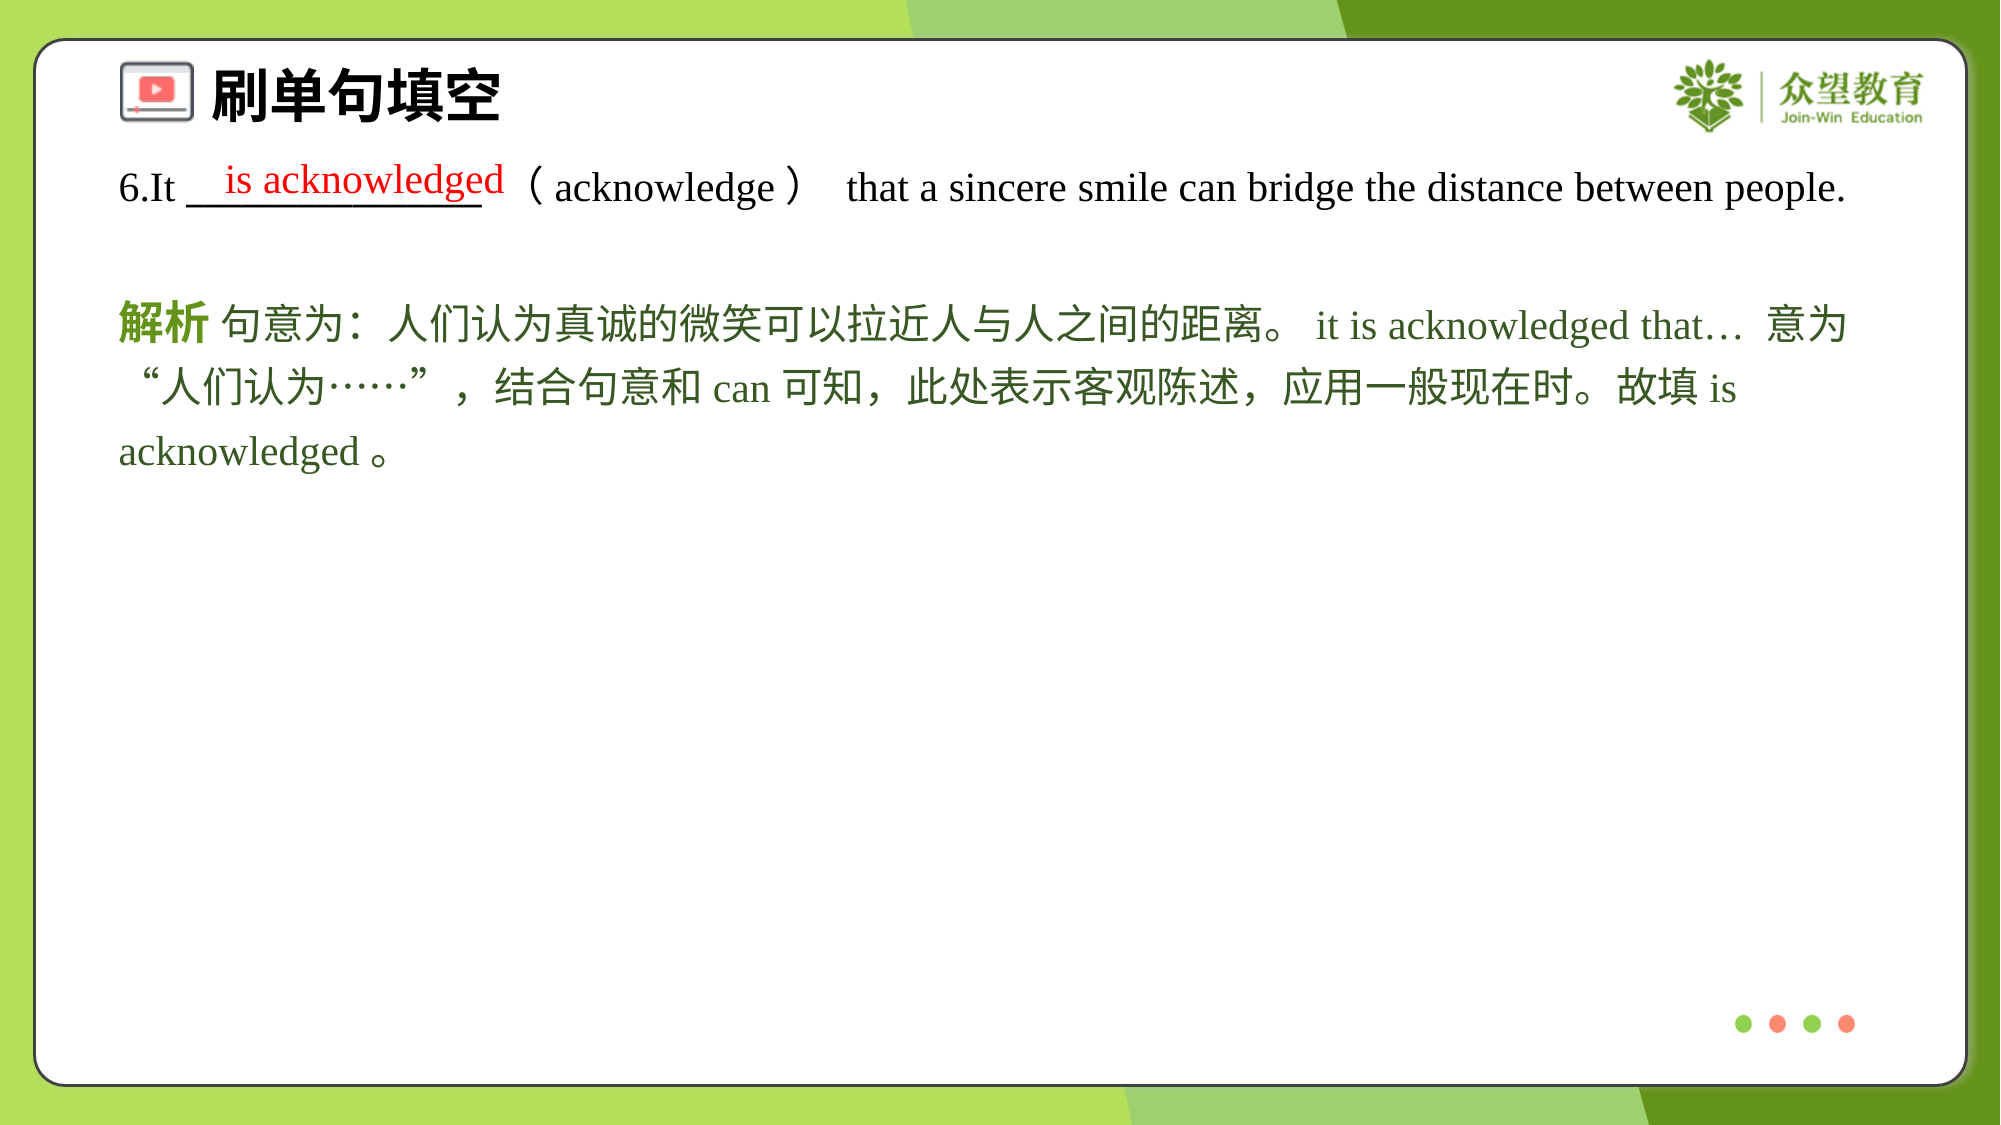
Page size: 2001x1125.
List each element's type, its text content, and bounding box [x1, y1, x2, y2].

text_box 解析 句意为：人们认为真诚的微笑可以拉近人与人之间的距离。it is acknowledged that… 意为“人们认为……”，结合句意和can可知，此处表示客观陈述，应用一般现在时。故填is acknowledged。 [118, 279, 1883, 469]
text_box 6.It ________________ （acknowledge） that a sincere smile can bridge the distance between people. [118, 147, 1883, 268]
text_box is acknowledged [215, 139, 515, 197]
picture [0, 0, 2000, 1125]
